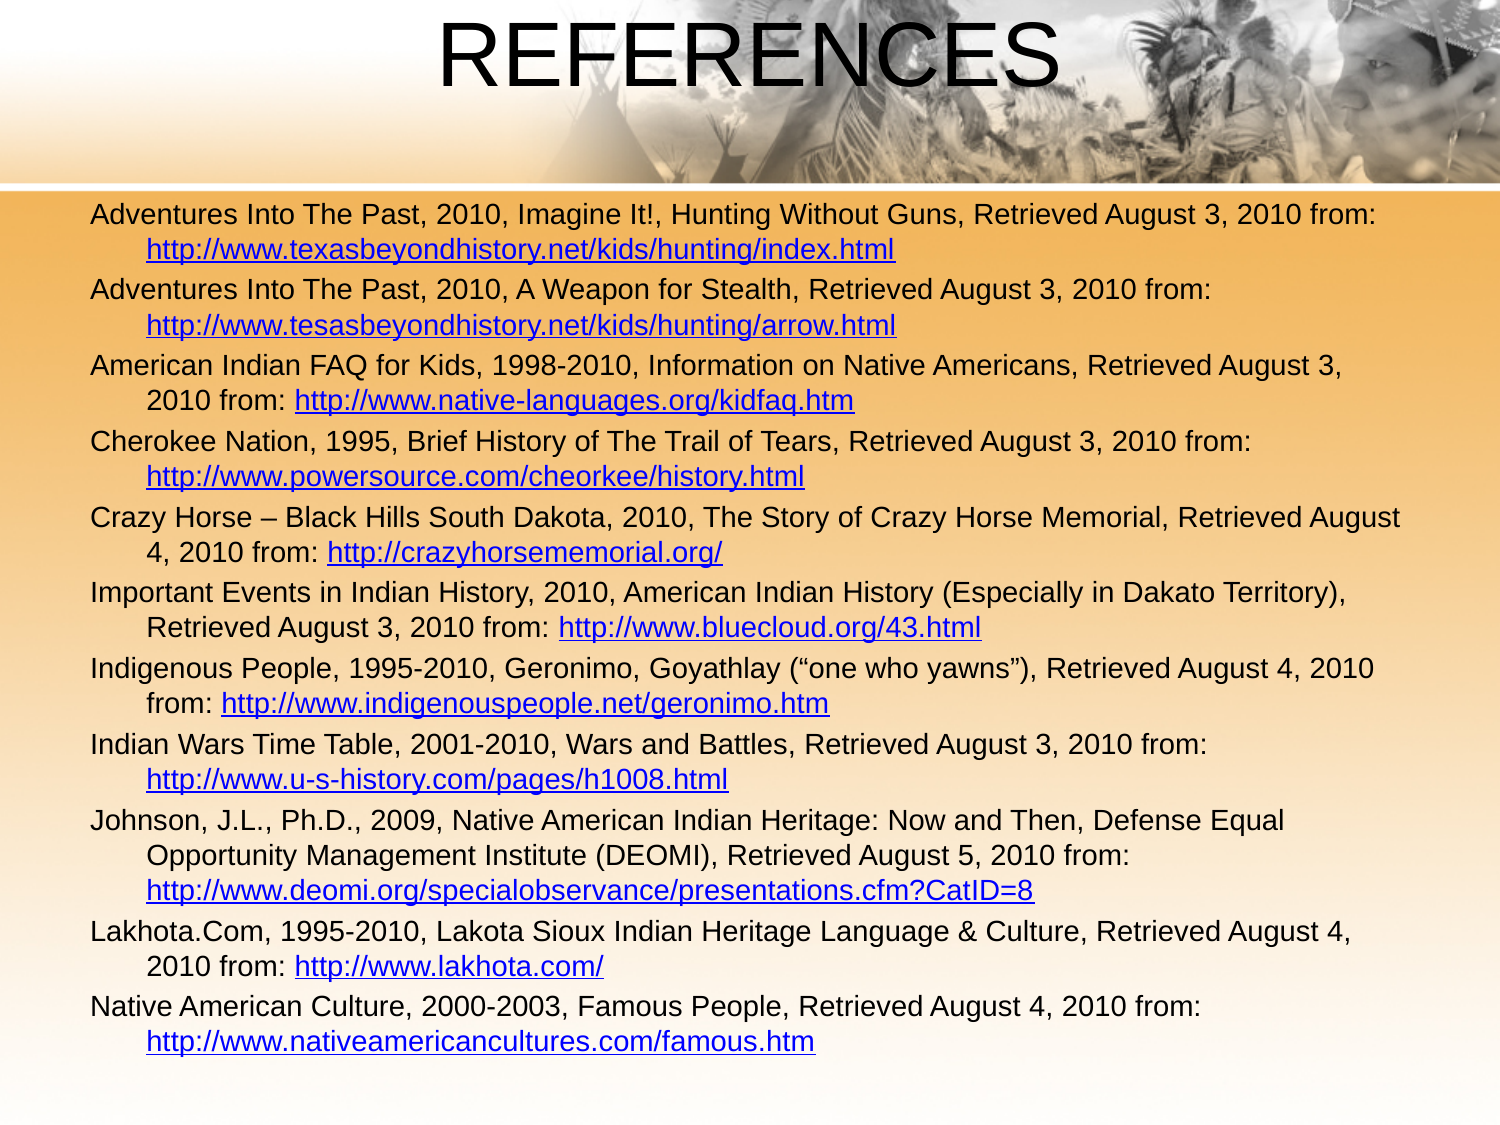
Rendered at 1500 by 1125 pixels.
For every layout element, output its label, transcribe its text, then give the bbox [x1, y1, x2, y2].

list Adventures Into The Past, 2010, Imagine It!, Hunting Without Guns, Retrieved August 3, 2010 from: http://www.texasbeyondhistory.net/kids/hunting/index.html Adventures Into The Past, 2010, A Weapon for Stealth, Retrieved August 3, 2010 from: http://www.tesasbeyondhistory.net/kids/hunting/arrow.html American Indian FAQ for Kids, 1998-2010, Information on Native Americans, Retrieved August 3, 2010 from: http://www.native-languages.org/kidfaq.htm Cherokee Nation, 1995, Brief History of The Trail of Tears, Retrieved August 3, 2010 from: http://www.powersource.com/cheorkee/history.html Crazy Horse – Black Hills South Dakota, 2010, The Story of Crazy Horse Memorial, Retrieved August 4, 2010 from: http://crazyhorsememorial.org/ Important Events in Indian History, 2010, American Indian History (Especially in Dakato Territory), Retrieved August 3, 2010 from: http://www.bluecloud.org/43.html Indigenous People, 1995-2010, Geronimo, Goyathlay (“one who yawns”), Retrieved August 4, 2010 from: http://www.indigenouspeople.net/geronimo.htm Indian Wars Time Table, 2001-2010, Wars and Battles, Retrieved August 3, 2010 from: http://www.u-s-history.com/pages/h1008.html Johnson, J.L., Ph.D., 2009, Native American Indian Heritage: Now and Then, Defense Equal Opportunity Management Institute (DEOMI), Retrieved August 5, 2010 from: http://www.deomi.org/specialobservance/presentations.cfm?CatID=8 Lakhota.Com, 1995-2010, Lakota Sioux Indian Heritage Language & Culture, Retrieved August 4, 2010 from: http://www.lakhota.com/ Native American Culture, 2000-2003, Famous People, Retrieved August 4, 2010 from: http://www.nativeamericancultures.com/famous.htm [74, 187, 1426, 1125]
title REFERENCES [0, 0, 1500, 113]
picture [0, 113, 1500, 1125]
